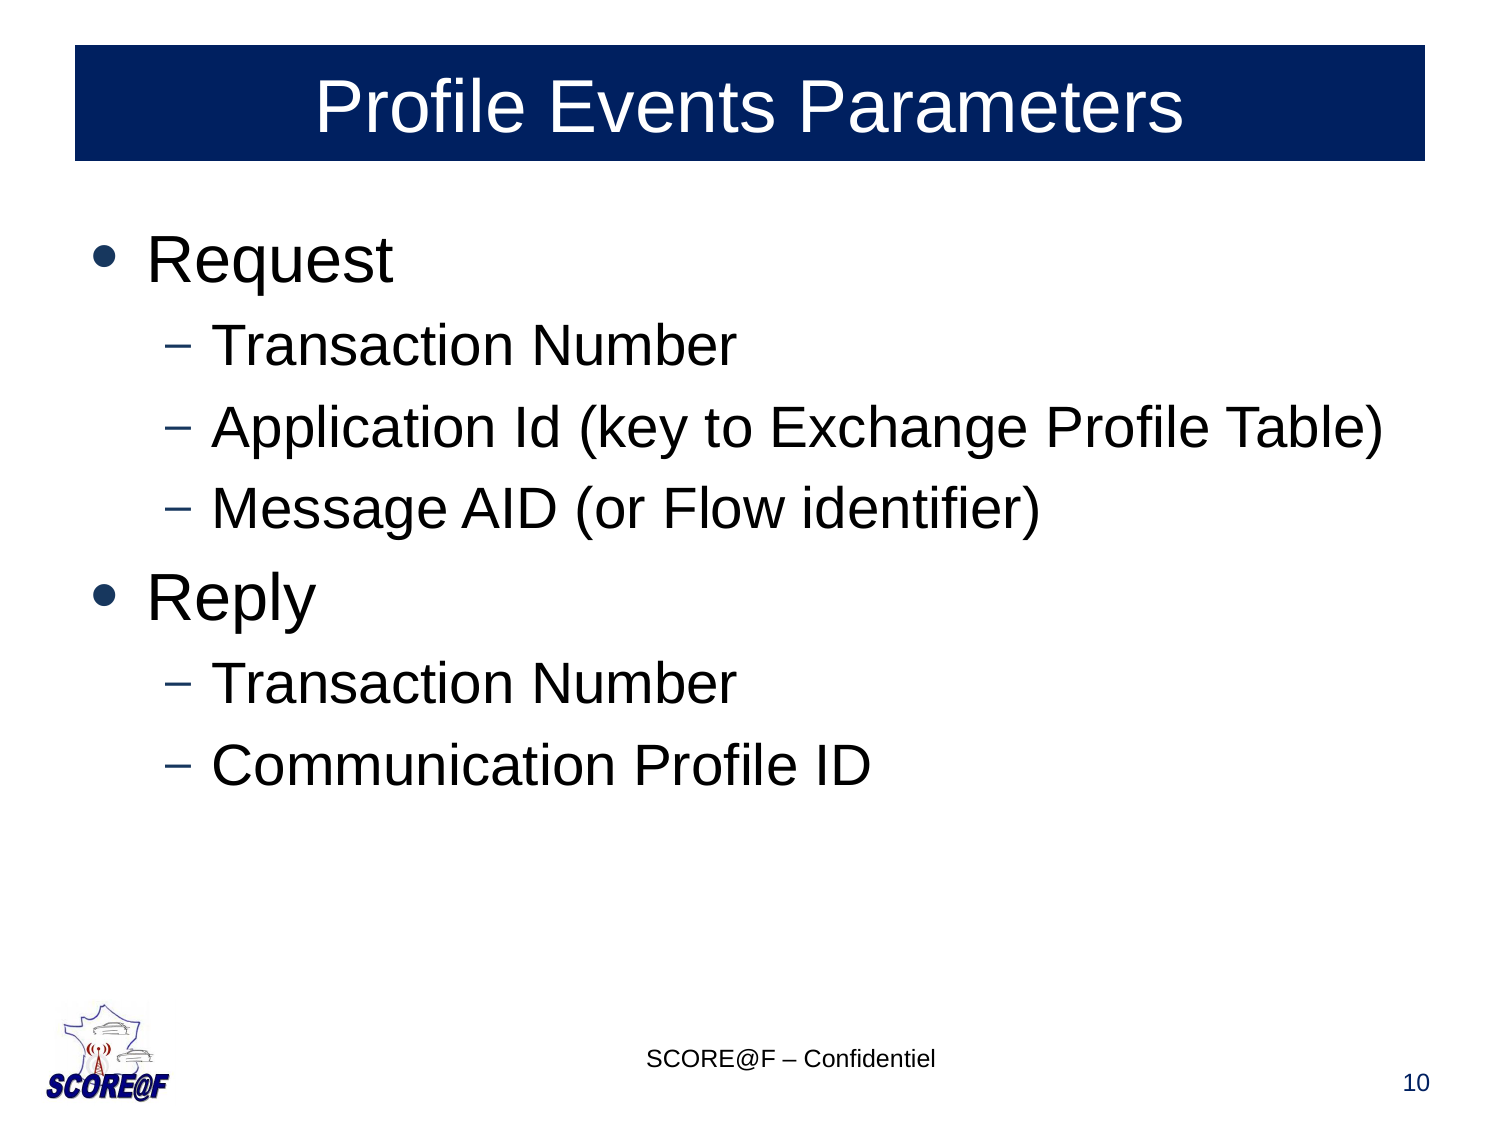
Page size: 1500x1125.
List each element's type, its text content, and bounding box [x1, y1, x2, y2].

title Profile Events Parameters [75, 45, 1425, 161]
list Request Transaction Number Application Id (key to Exchange Profile Table) Message AID (or Flow identifier) Reply Transaction Number Communication Profile ID [75, 208, 1425, 951]
picture [41, 999, 176, 1106]
